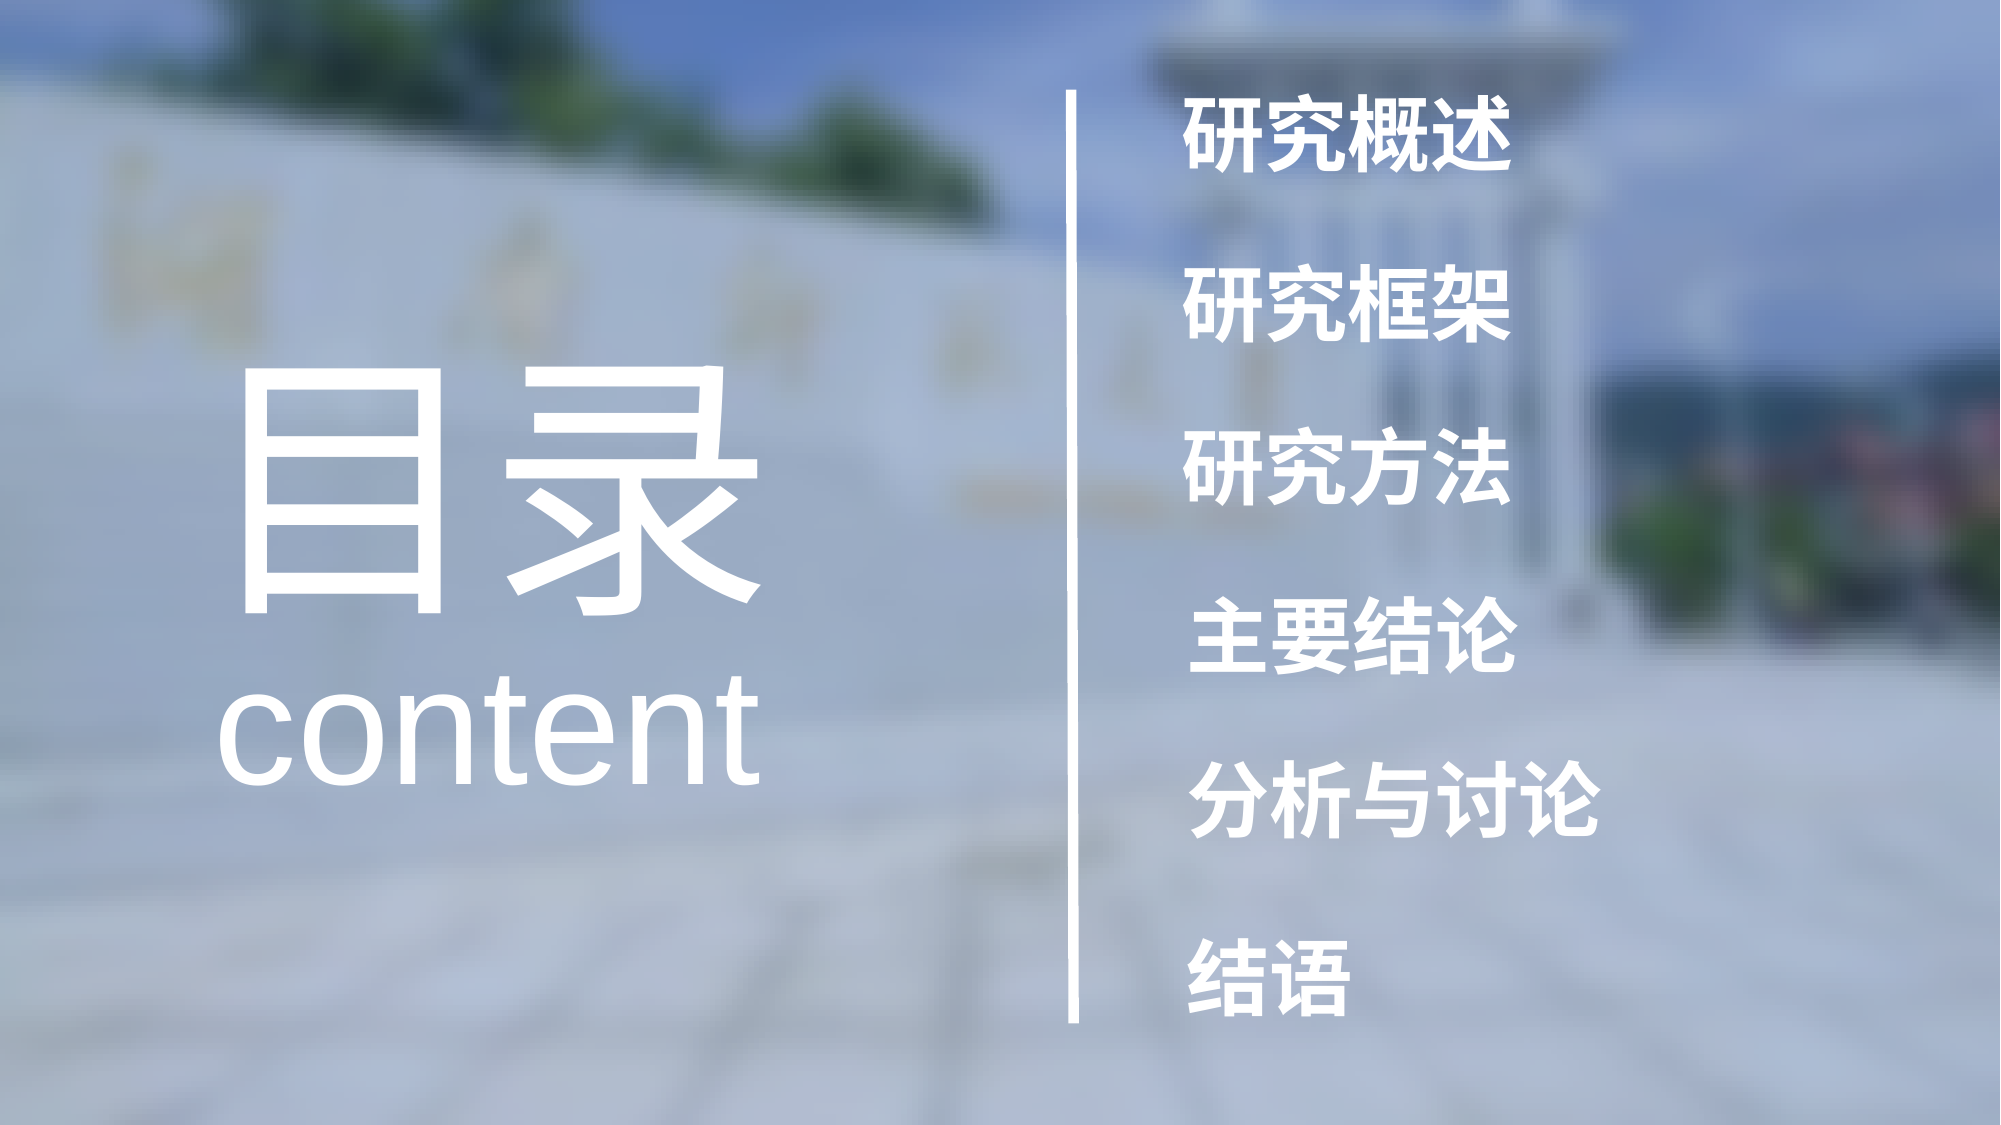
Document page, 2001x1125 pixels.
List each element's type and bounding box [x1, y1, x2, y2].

picture [0, 0, 2000, 1125]
text_box [182, 297, 793, 828]
text_box [1070, 89, 1074, 1024]
